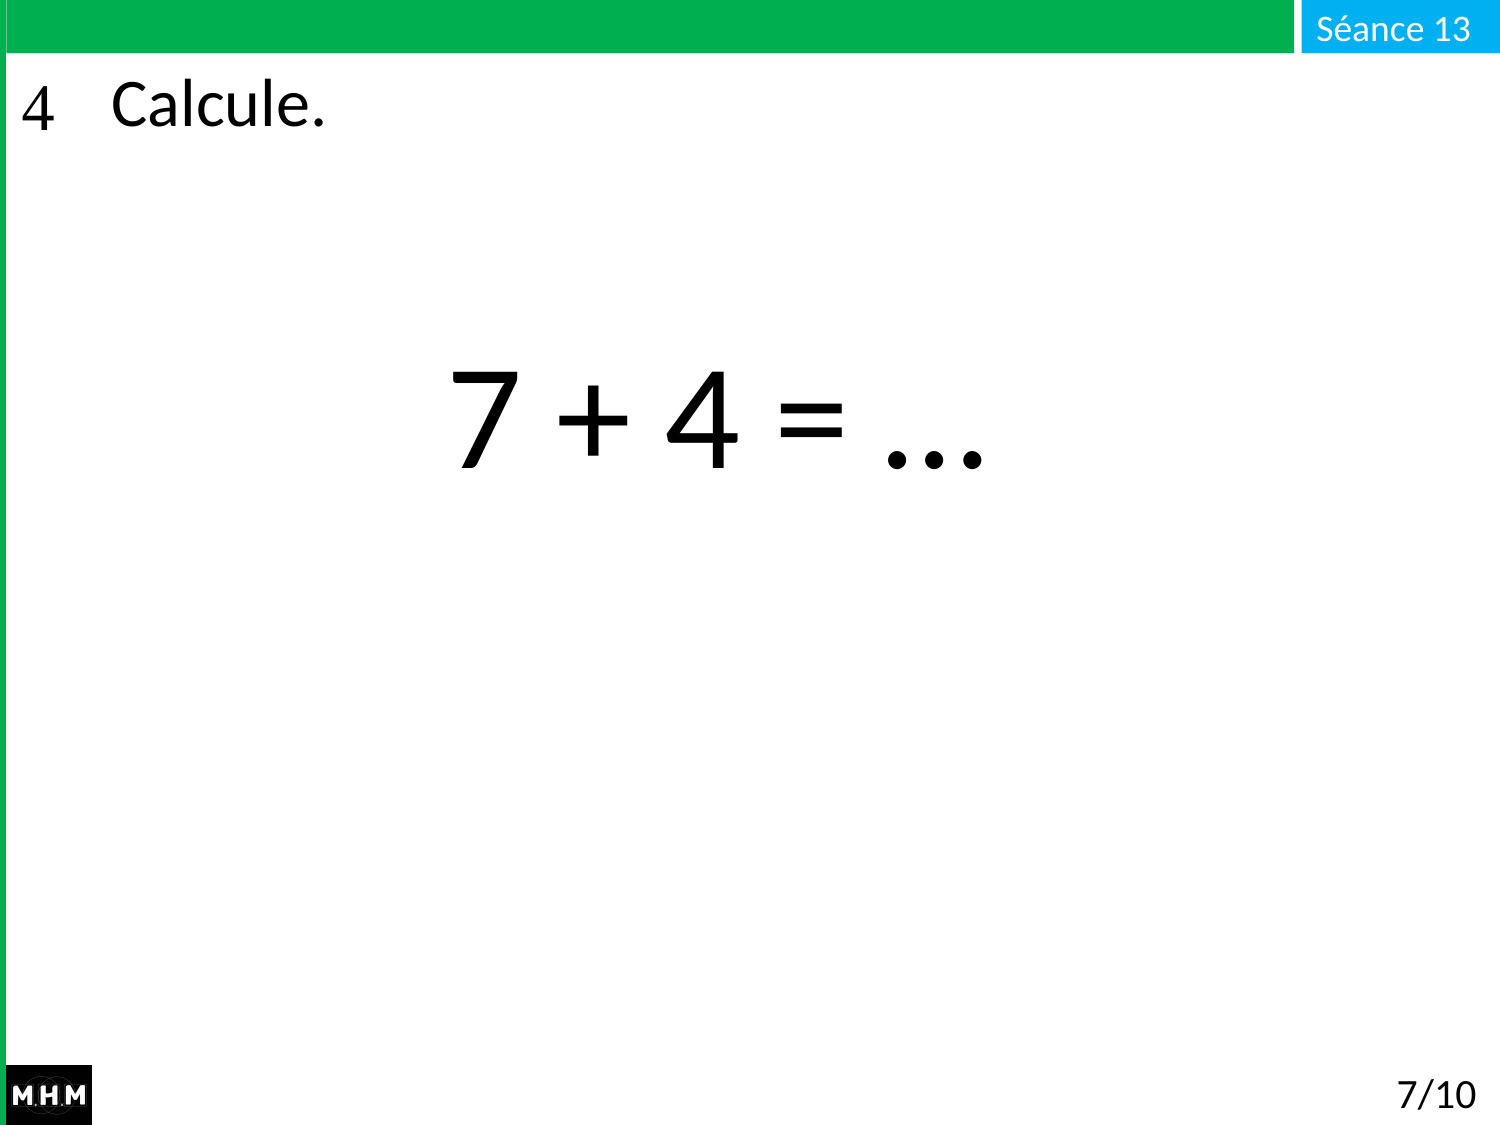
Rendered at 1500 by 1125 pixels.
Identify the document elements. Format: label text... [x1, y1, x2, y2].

picture [6, 1065, 92, 1125]
title Calcule. [96, 60, 1391, 150]
list 7/10 [1373, 1064, 1500, 1125]
text_box 7 + 4 = … [431, 311, 1069, 507]
